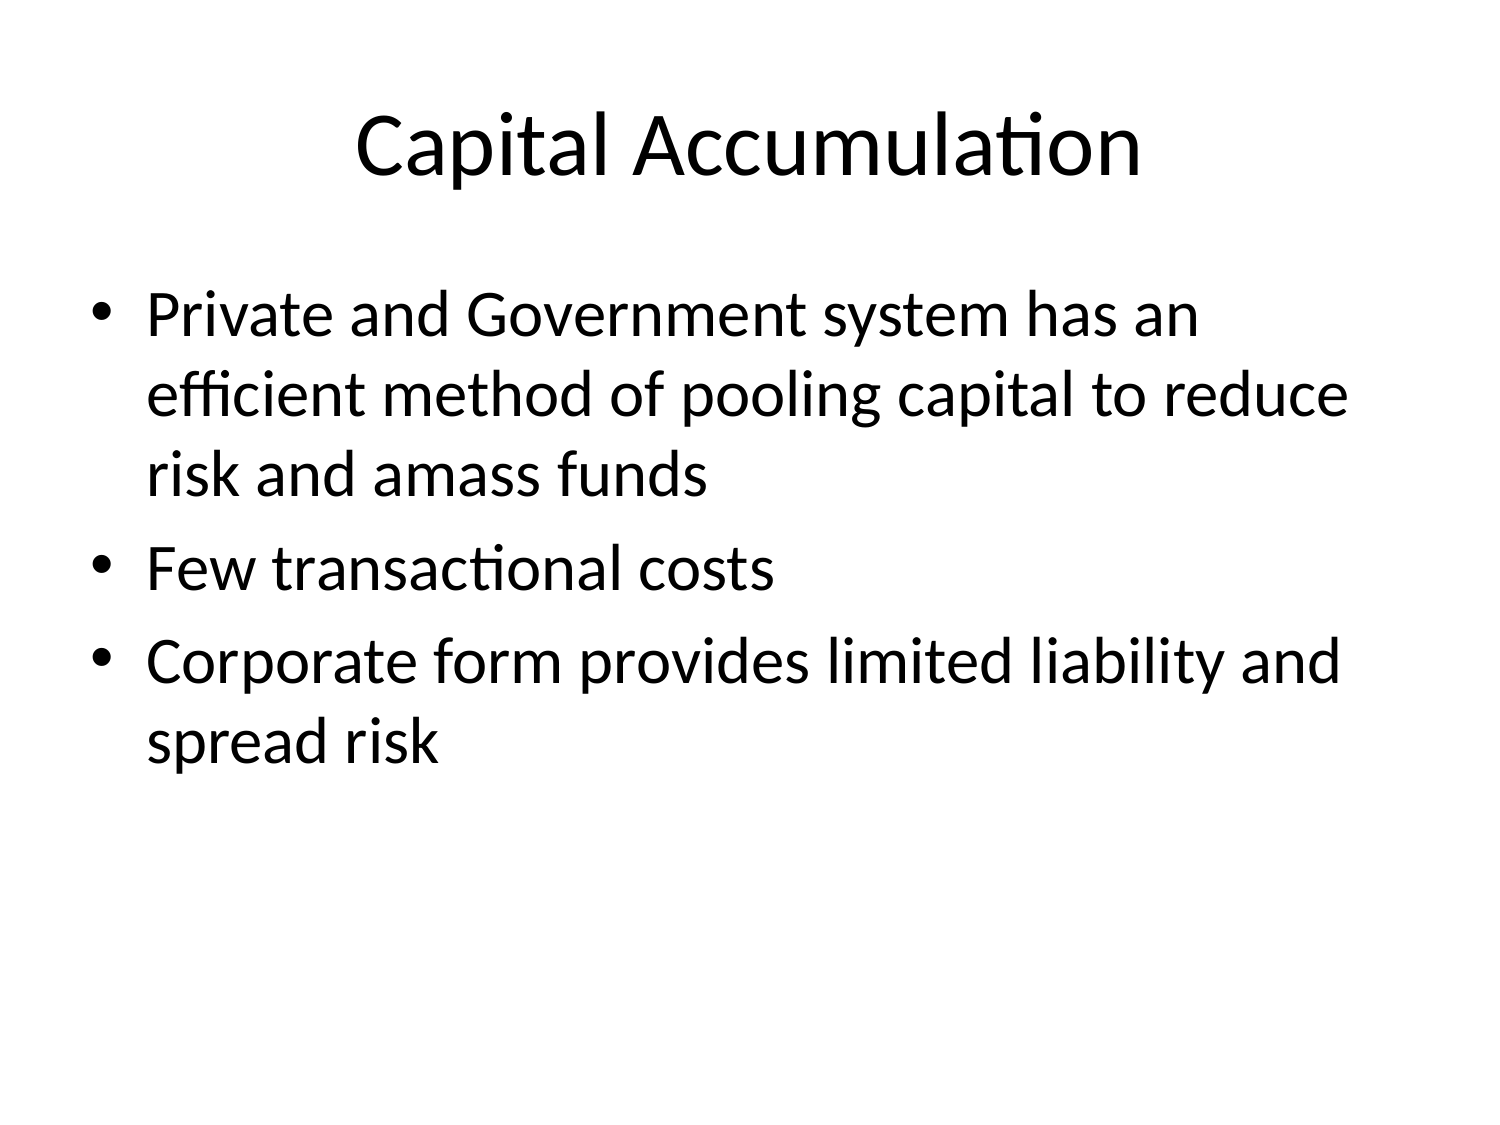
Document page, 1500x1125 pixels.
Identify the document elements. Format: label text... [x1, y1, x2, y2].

list Private and Government system has an efficient method of pooling capital to reduce risk and amass funds Few transactional costs Corporate form provides limited liability and spread risk [75, 262, 1425, 1005]
title Capital Accumulation [75, 45, 1425, 233]
